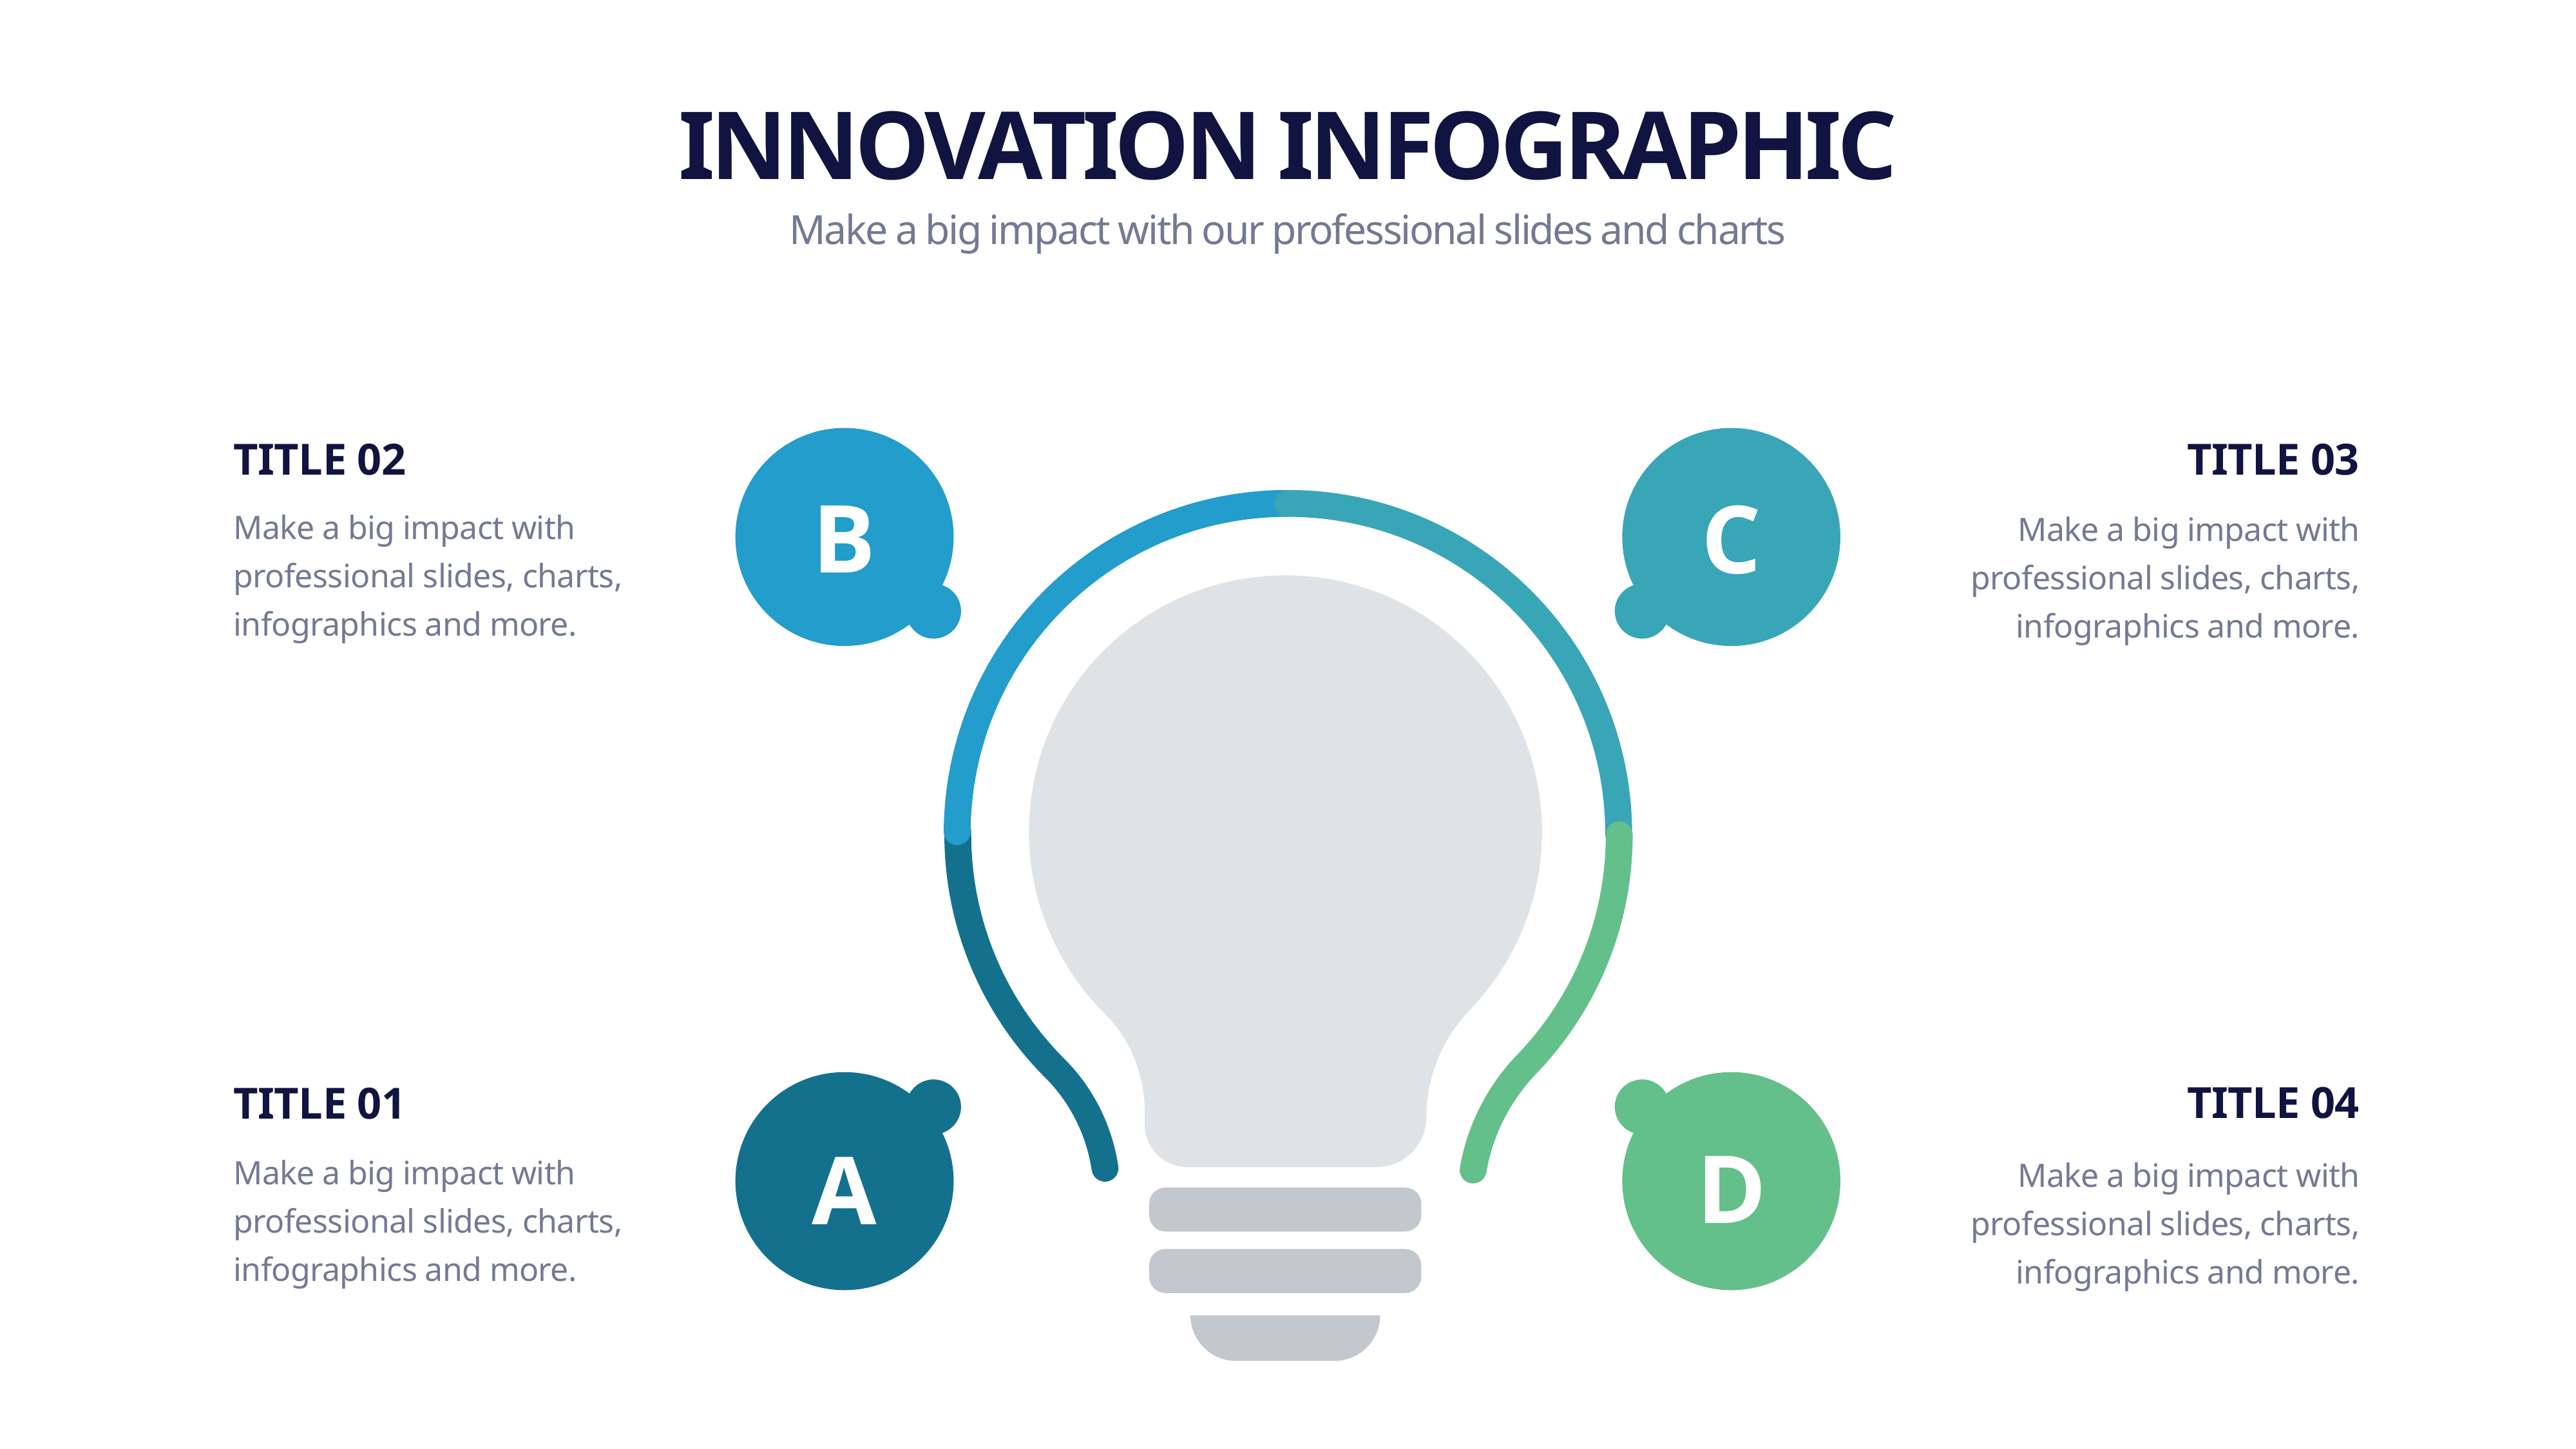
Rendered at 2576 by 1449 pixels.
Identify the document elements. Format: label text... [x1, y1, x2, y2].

text_box [1149, 1249, 1422, 1293]
text_box [1149, 1187, 1422, 1232]
text_box [1614, 428, 1841, 647]
text_box [1473, 835, 1619, 1170]
text_box Make a big impact with professional slides, charts, infographics and more. [1913, 494, 2369, 649]
text_box [1190, 1315, 1380, 1361]
text_box Make a big impact with our professional slides and charts [160, 199, 2416, 258]
text_box B [761, 474, 927, 596]
text_box [1614, 1072, 1841, 1291]
text_box [735, 1072, 961, 1291]
text_box Make a big impact with professional slides, charts, infographics and more. [1913, 1141, 2369, 1295]
text_box [1029, 575, 1542, 1168]
text_box TITLE 02 [224, 427, 680, 488]
text_box [1288, 503, 1619, 835]
text_box INNOVATION INFOGRAPHIC [160, 80, 2416, 199]
text_box Make a big impact with professional slides, charts, infographics and more. [224, 492, 680, 647]
text_box [957, 831, 1105, 1169]
text_box [735, 428, 961, 647]
text_box A [761, 1126, 927, 1248]
text_box C [1649, 474, 1814, 597]
text_box [957, 503, 1288, 832]
text_box TITLE 04 [1913, 1070, 2369, 1132]
text_box Make a big impact with professional slides, charts, infographics and more. [224, 1138, 680, 1293]
text_box TITLE 01 [224, 1071, 680, 1132]
text_box D [1649, 1124, 1814, 1247]
text_box TITLE 03 [1913, 427, 2369, 488]
